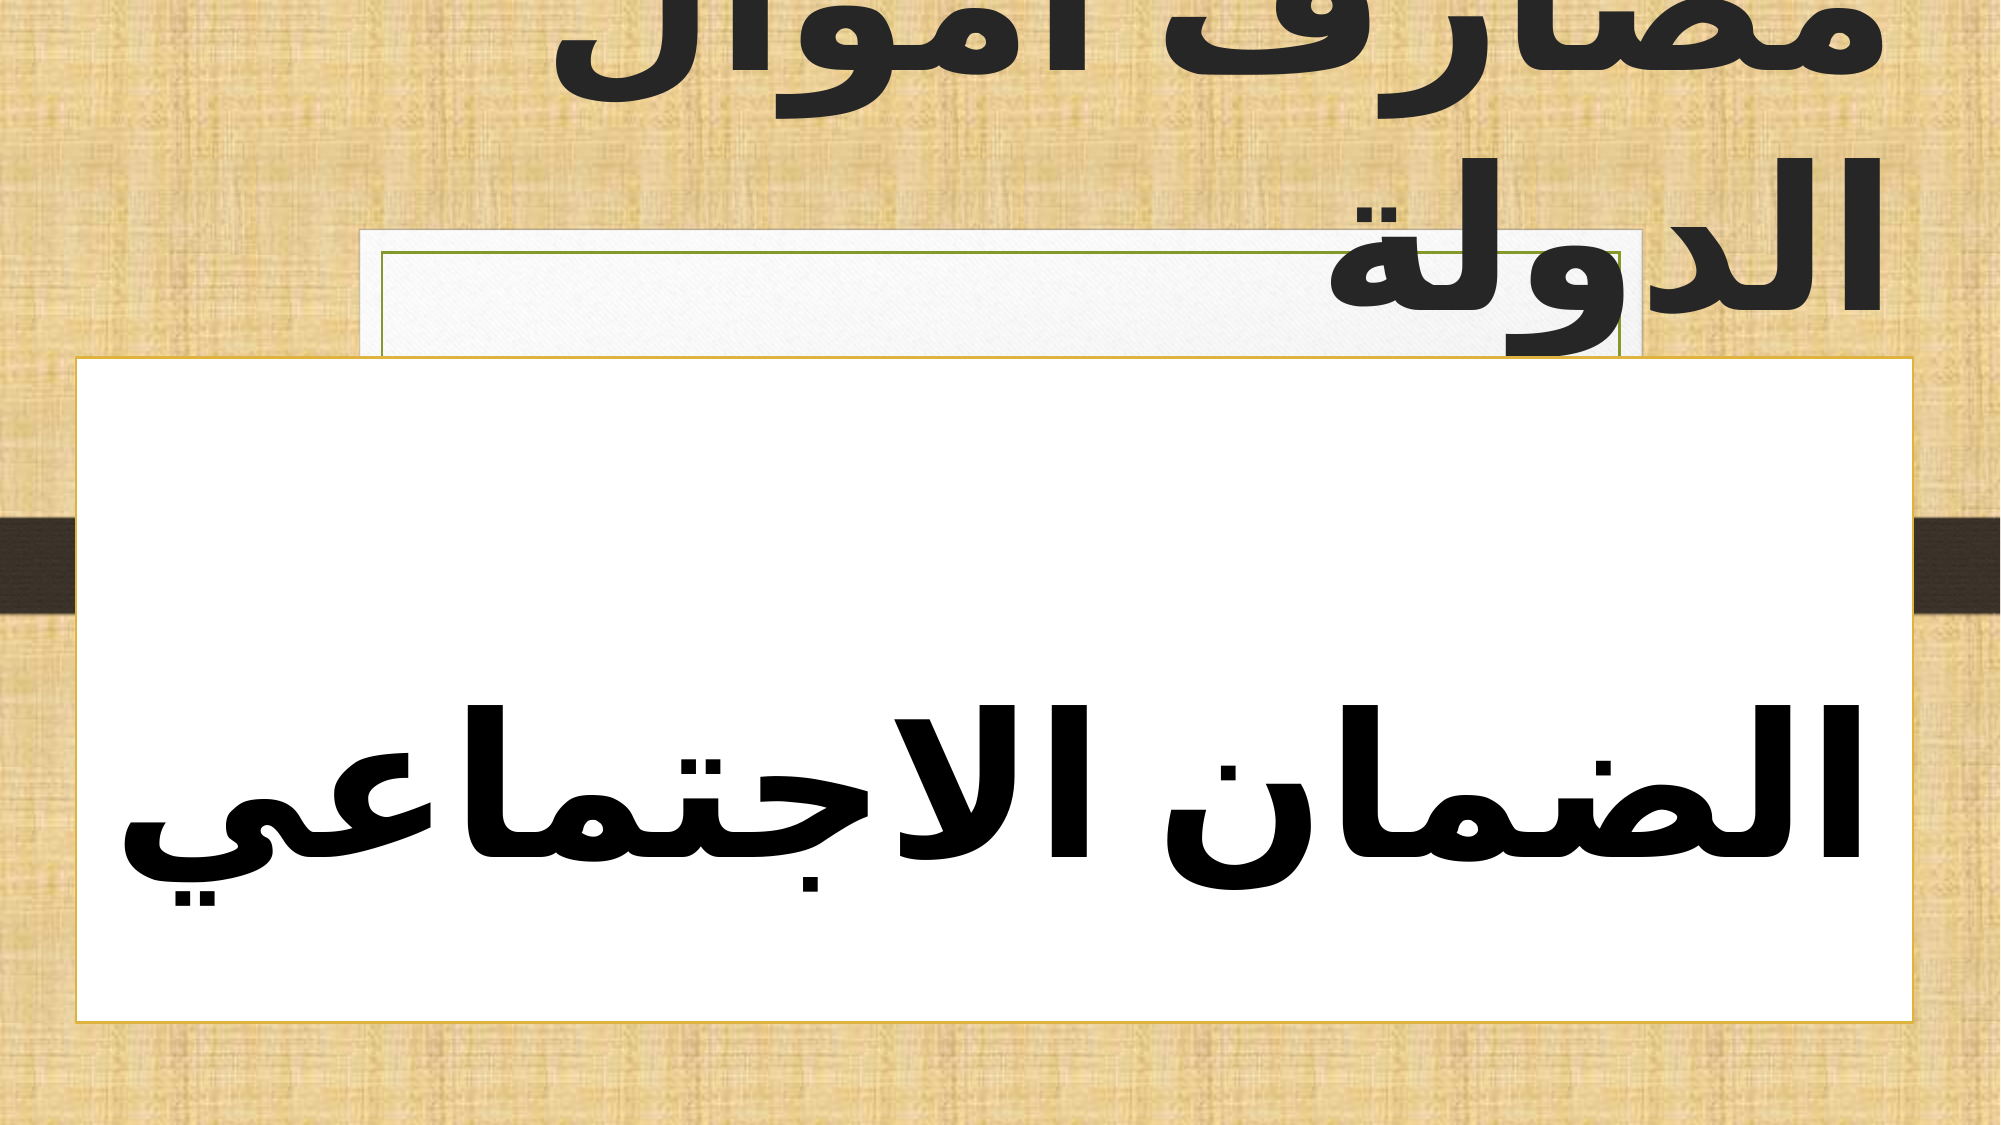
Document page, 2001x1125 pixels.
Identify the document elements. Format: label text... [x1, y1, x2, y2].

subtitle الضمان الاجتماعي [75, 356, 1914, 1024]
picture [0, 0, 2001, 1125]
title مصارف أموال الدولة [221, 80, 1913, 356]
